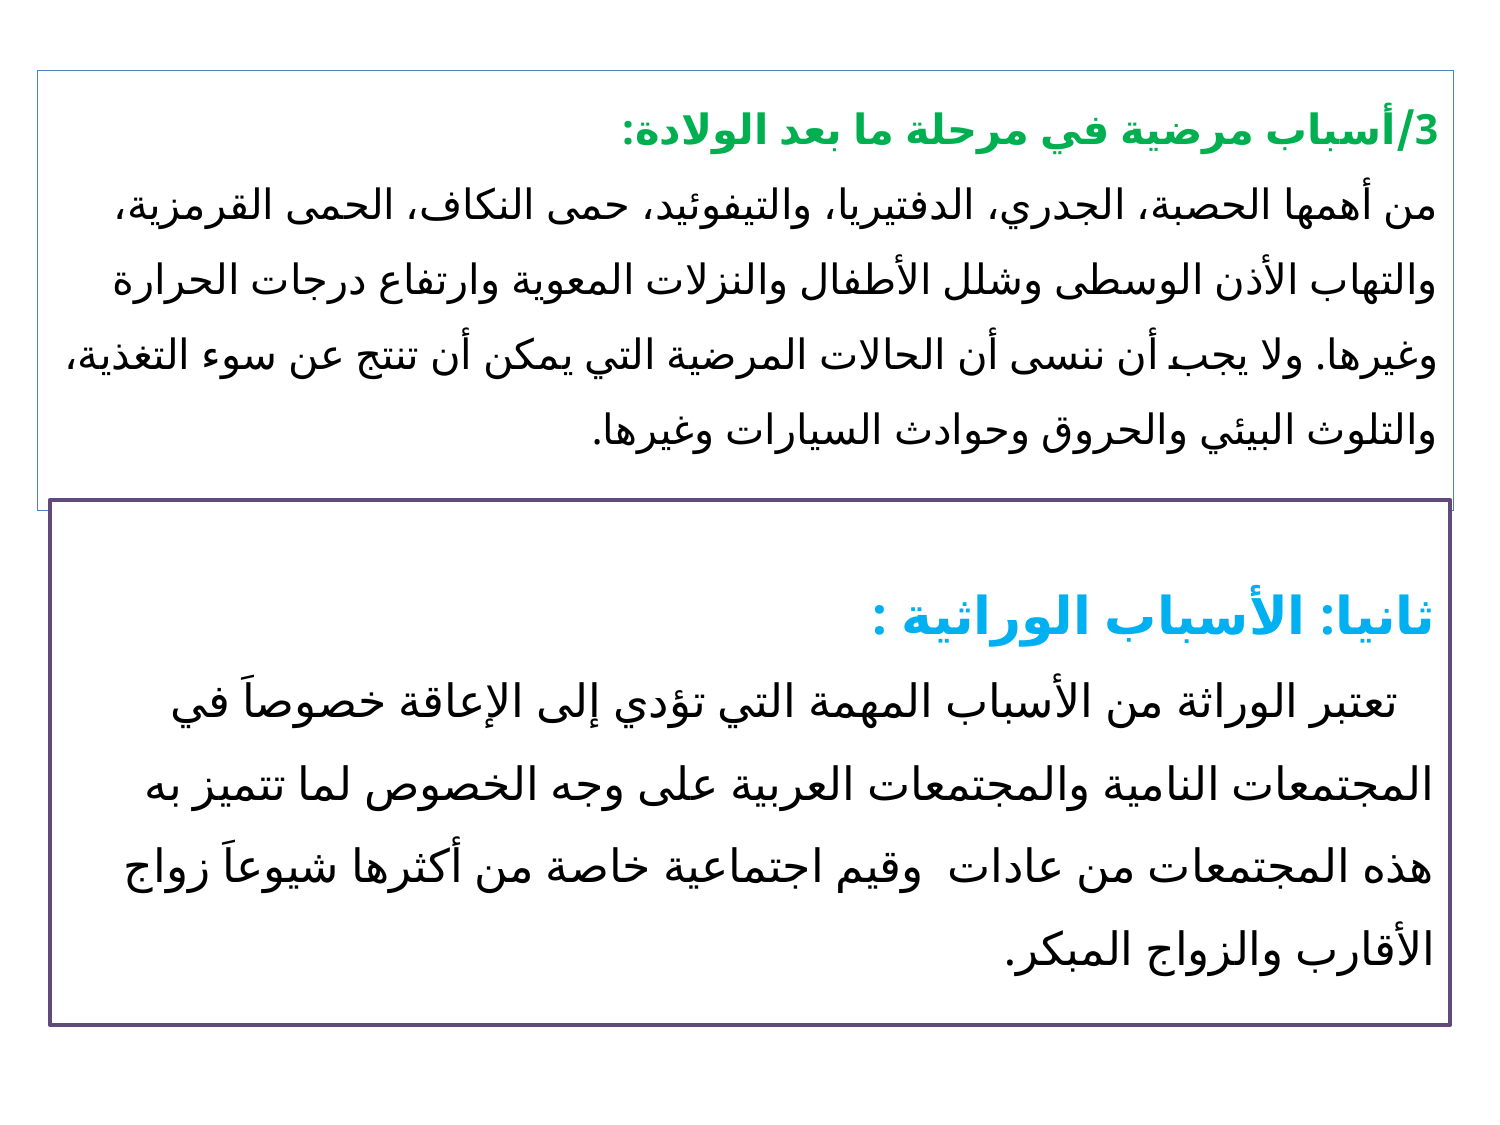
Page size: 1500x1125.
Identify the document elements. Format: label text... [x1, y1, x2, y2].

text_box ثانيا: الأسباب الوراثية : تعتبر الوراثة من الأسباب المهمة التي تؤدي إلى الإعاقة خصوصاَ في المجتمعات النامية والمجتمعات العربية على وجه الخصوص لما تتميز به هذه المجتمعات من عادات وقيم اجتماعية خاصة من أكثرها شيوعاَ زواج الأقارب والزواج المبكر. [48, 498, 1452, 1027]
text_box 3/أسباب مرضية في مرحلة ما بعد الولادة: من أهمها الحصبة، الجدري، الدفتيريا، والتيفوئيد، حمى النكاف، الحمى القرمزية، والتهاب الأذن الوسطى وشلل الأطفال والنزلات المعوية وارتفاع درجات الحرارة وغيرها. ولا يجب أن ننسى أن الحالات المرضية التي يمكن أن تنتج عن سوء التغذية، والتلوث البيئي والحروق وحوادث السيارات وغيرها. [37, 70, 1454, 511]
